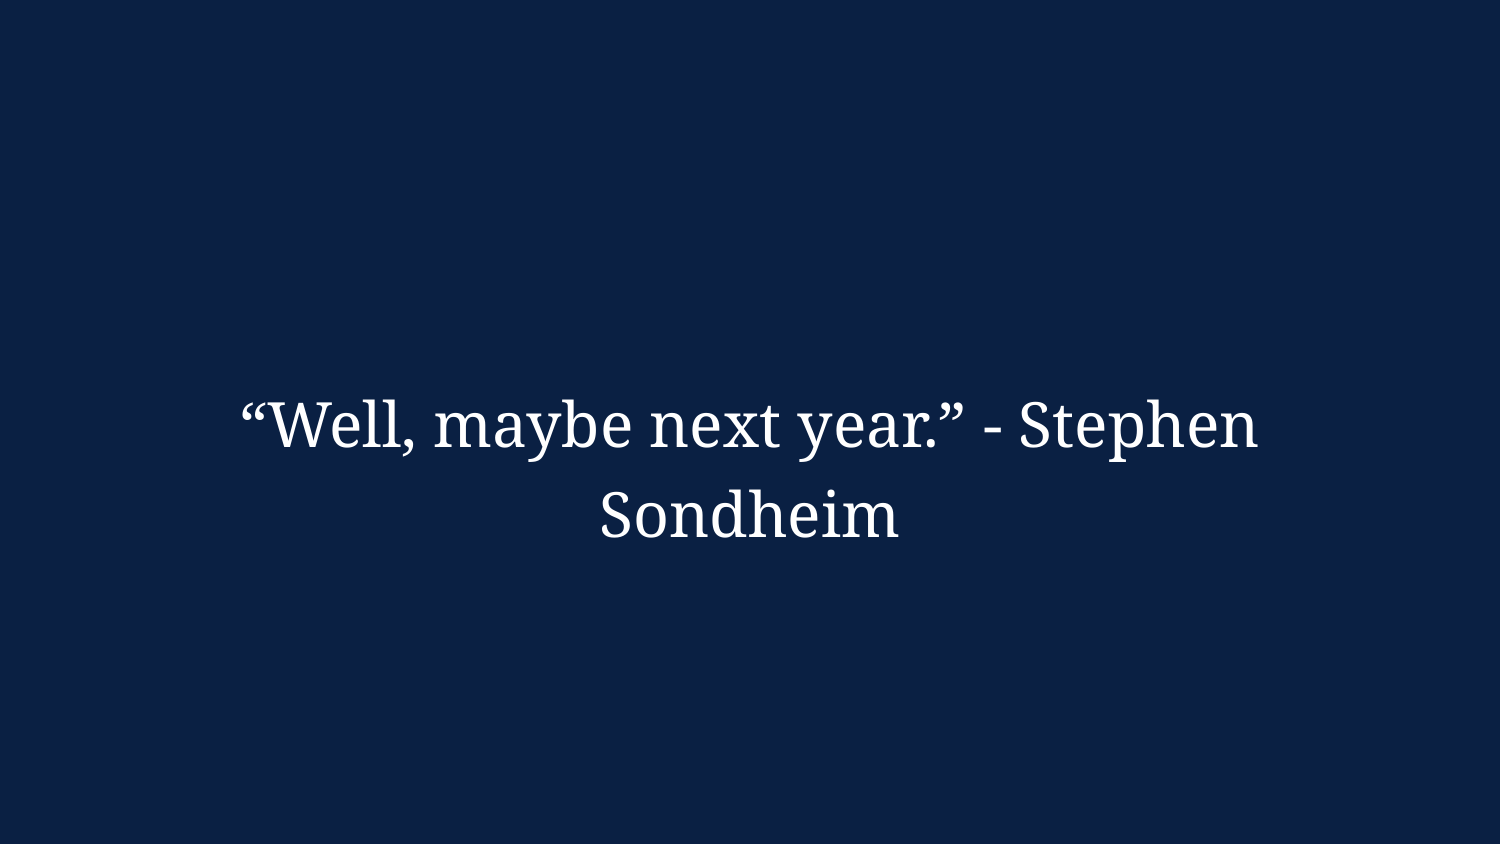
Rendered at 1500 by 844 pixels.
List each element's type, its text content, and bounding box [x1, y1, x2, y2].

list “Well, maybe next year.” - Stephen Sondheim [187, 362, 1313, 844]
